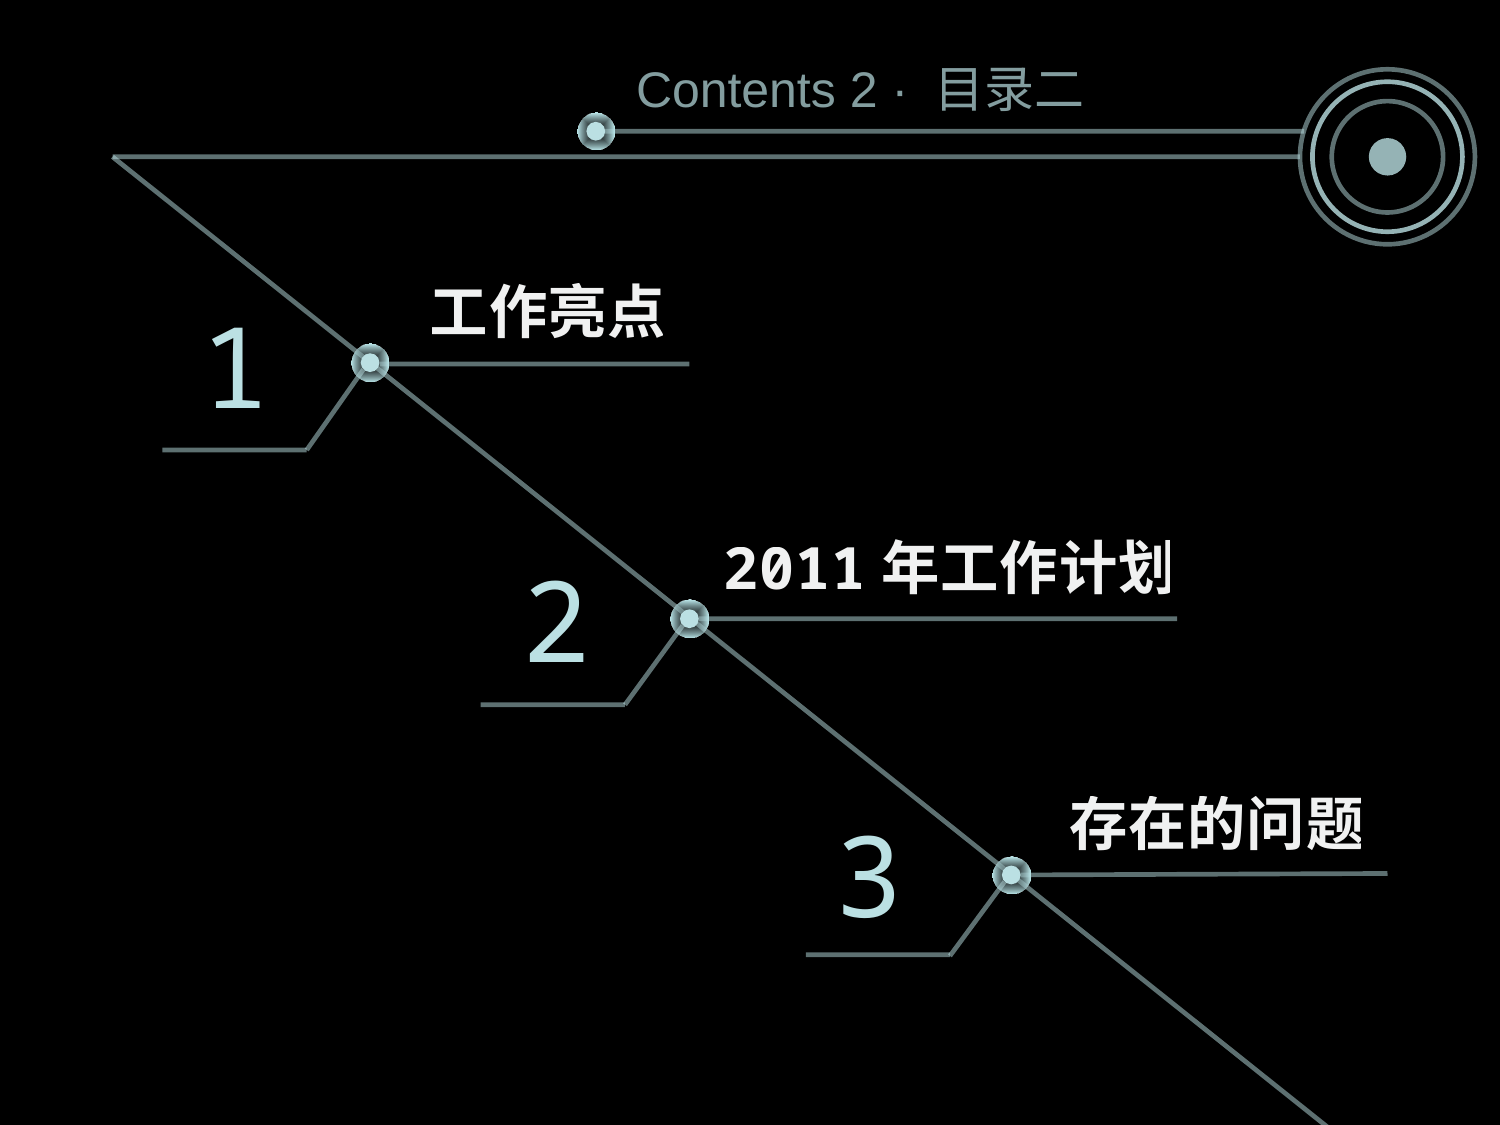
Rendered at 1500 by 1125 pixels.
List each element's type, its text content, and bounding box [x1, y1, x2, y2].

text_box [949, 881, 1005, 957]
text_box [112, 156, 1388, 1125]
text_box Contents 2 · 目录二 [621, 49, 1100, 125]
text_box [670, 599, 709, 638]
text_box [306, 369, 364, 451]
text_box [992, 855, 1031, 894]
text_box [351, 343, 390, 382]
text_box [624, 625, 684, 706]
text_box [1299, 69, 1476, 245]
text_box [576, 112, 615, 151]
